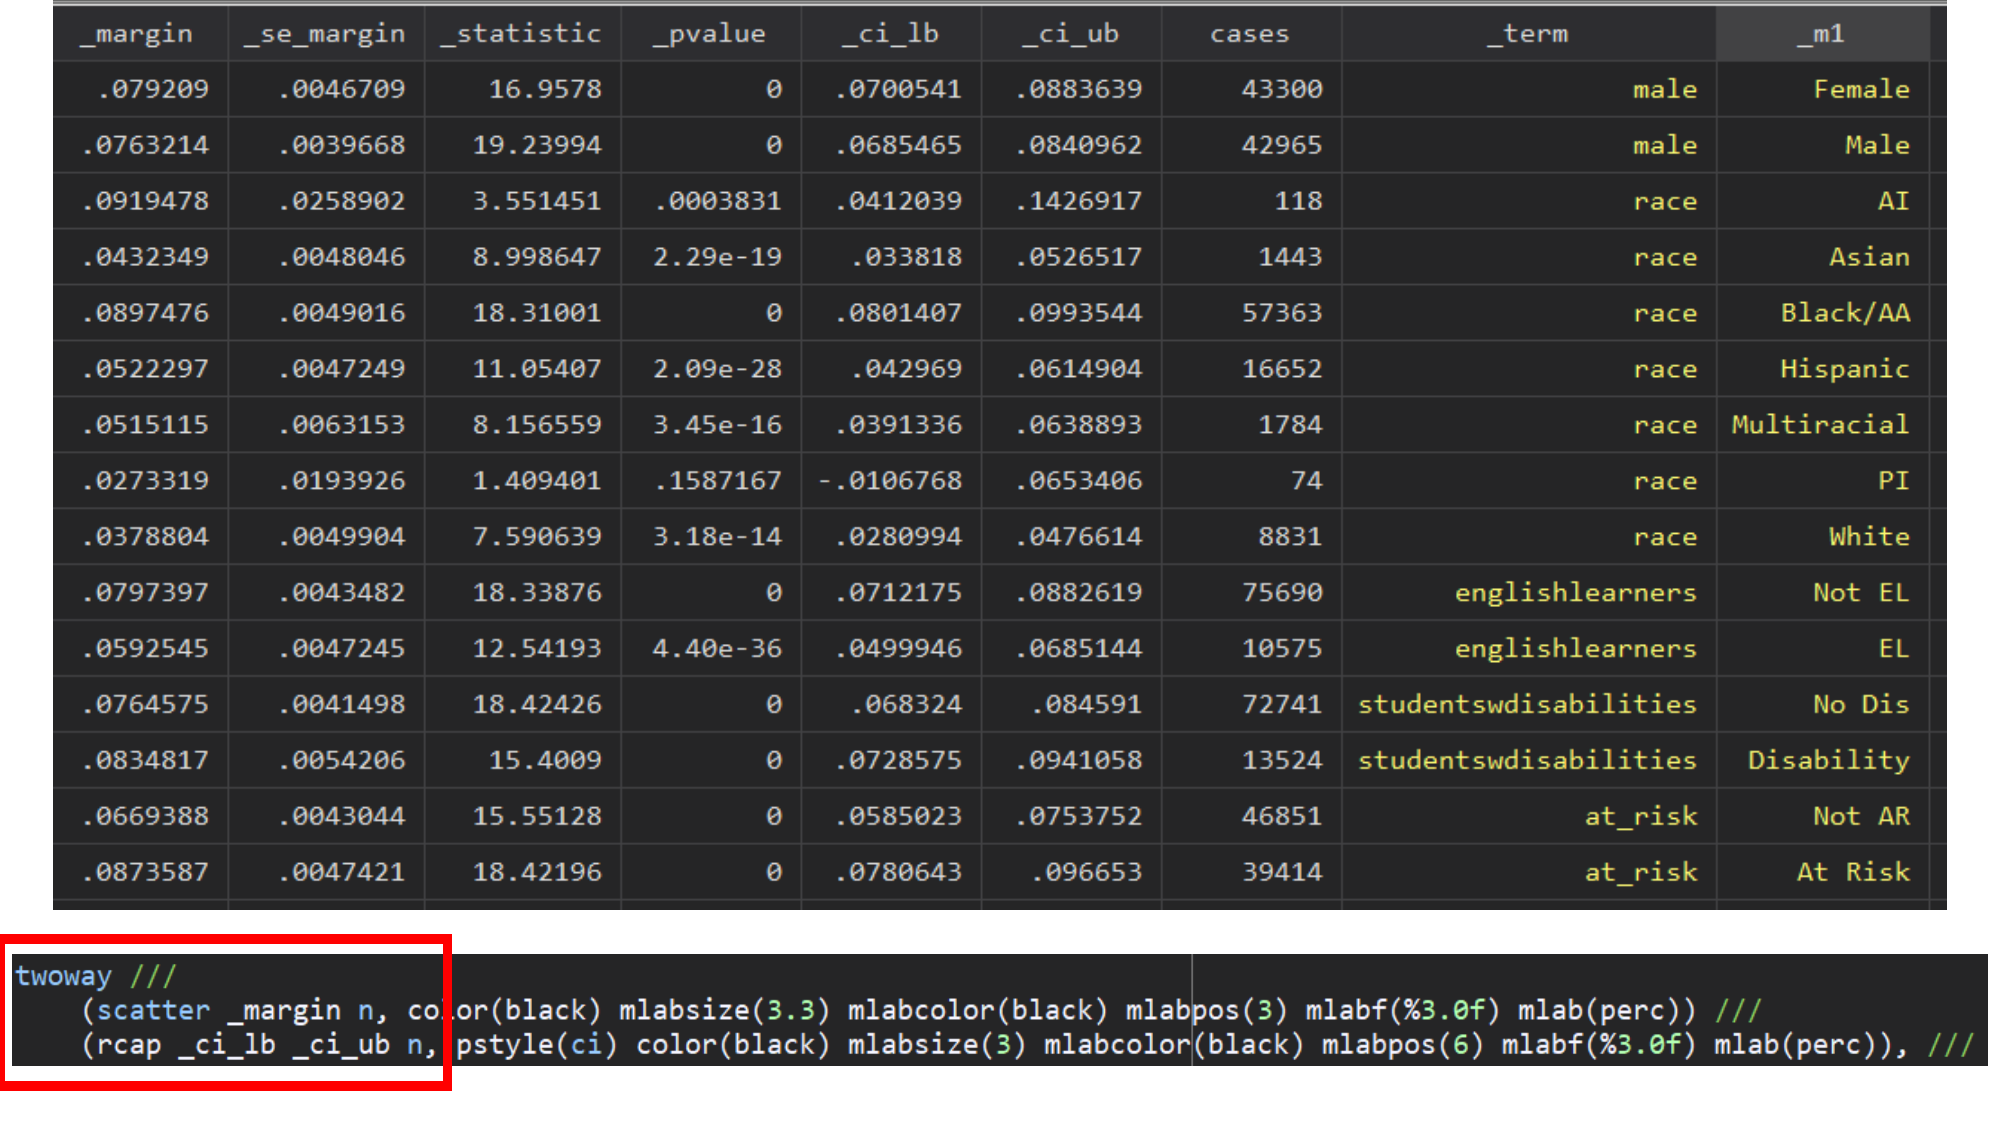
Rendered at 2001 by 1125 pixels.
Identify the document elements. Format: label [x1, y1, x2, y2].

picture [12, 954, 1988, 1066]
picture [53, 0, 1947, 910]
text_box [0, 938, 448, 1087]
